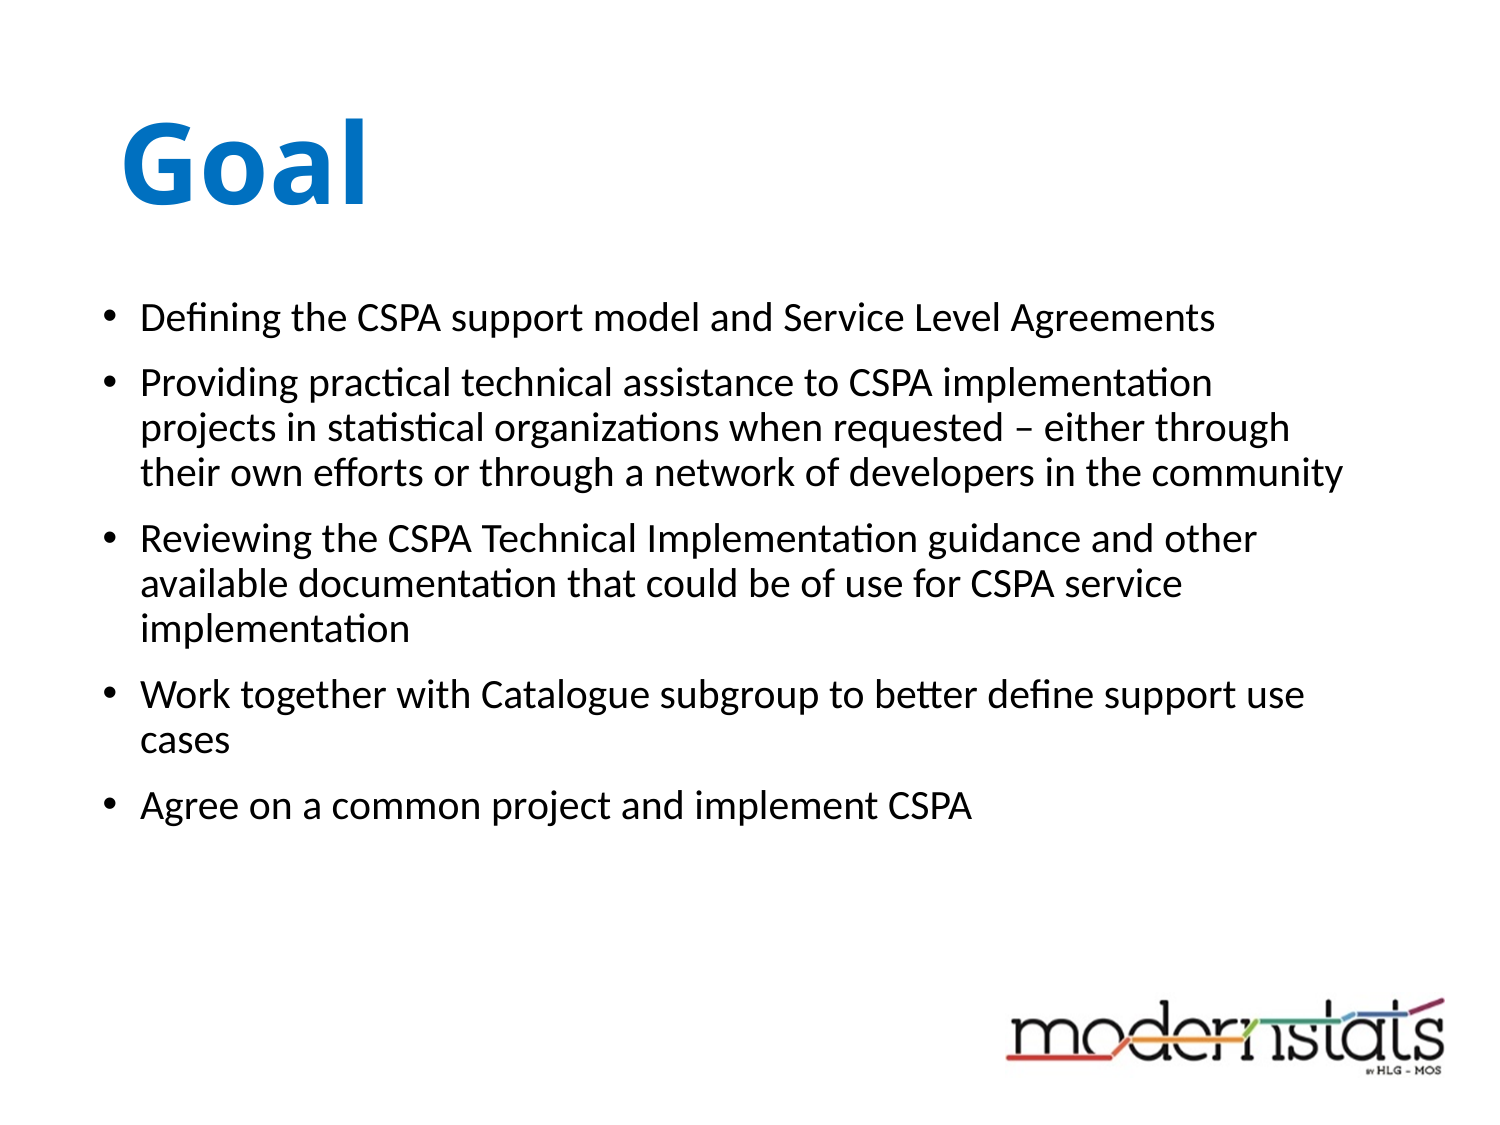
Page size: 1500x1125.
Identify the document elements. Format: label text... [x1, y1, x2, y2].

title Goal [103, 59, 1397, 278]
list Defining the CSPA support model and Service Level Agreements Providing practical technical assistance to CSPA implementation projects in statistical organizations when requested – either through their own efforts or through a network of developers in the community Reviewing the CSPA Technical Implementation guidance and other available documentation that could be of use for CSPA service implementation Work together with Catalogue subgroup to better define support use cases Agree on a common project and implement CSPA [87, 287, 1365, 1000]
picture [1005, 992, 1445, 1078]
